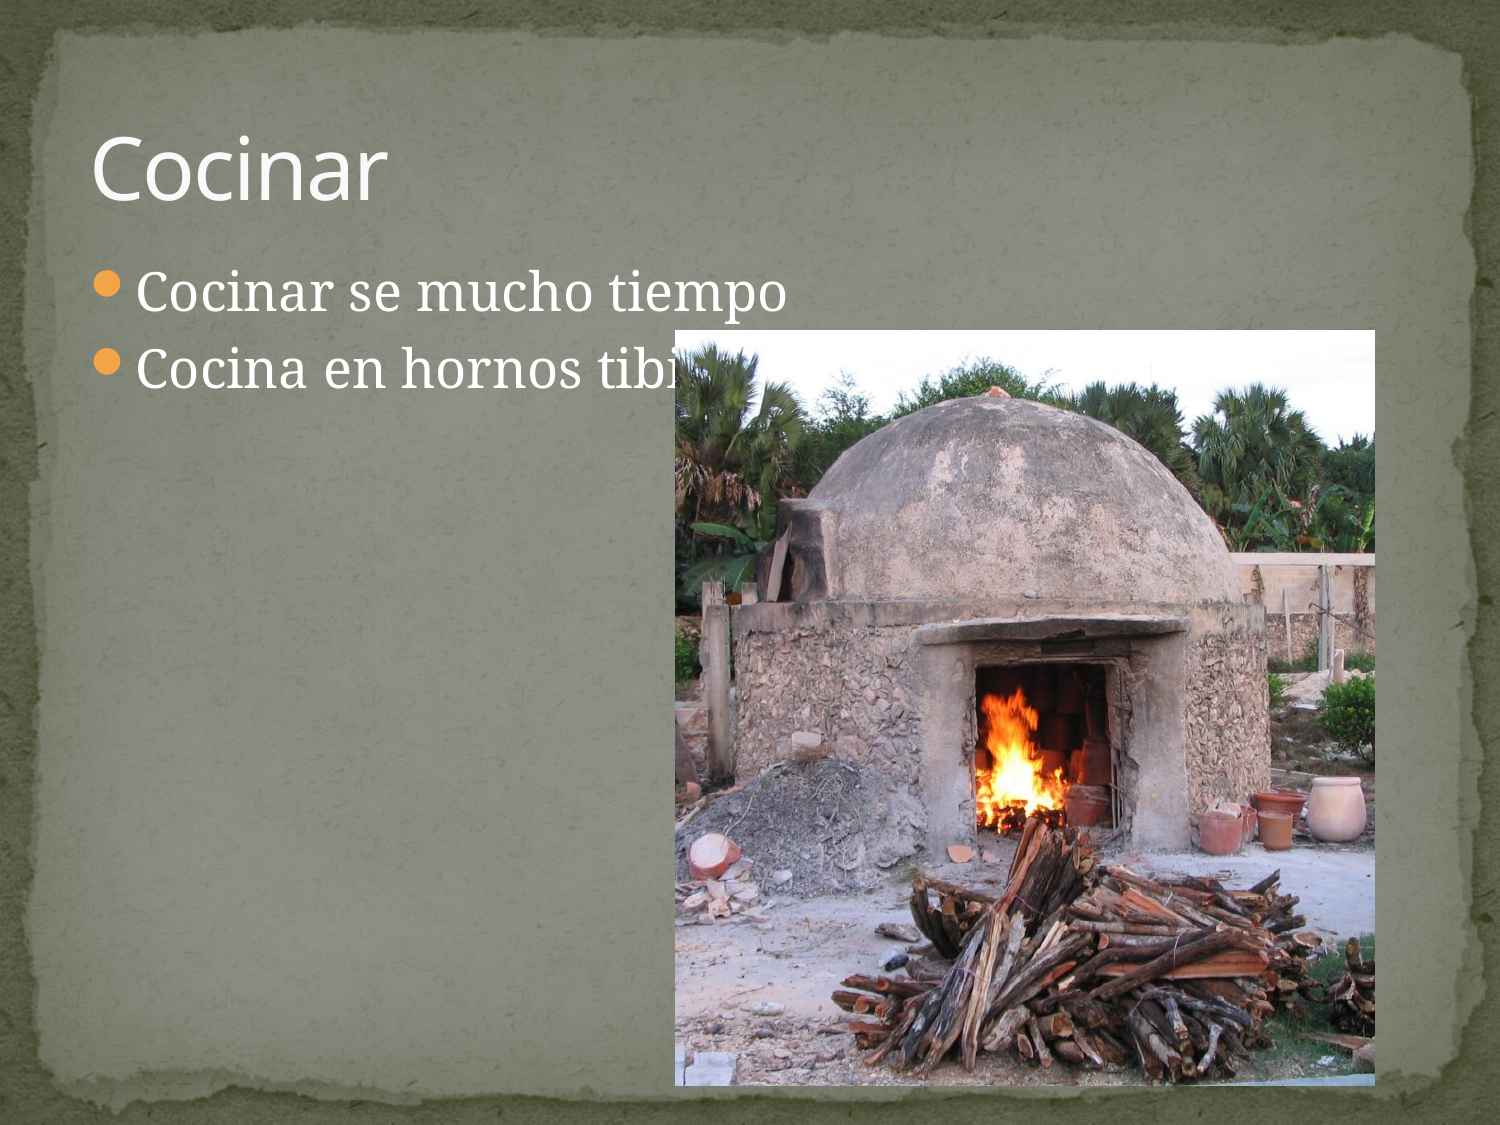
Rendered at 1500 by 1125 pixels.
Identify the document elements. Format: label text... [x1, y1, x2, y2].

title Cocinar [74, 24, 1425, 225]
picture [675, 330, 1375, 1086]
list Cocinar se mucho tiempo Cocina en hornos tibio [75, 249, 1425, 1000]
